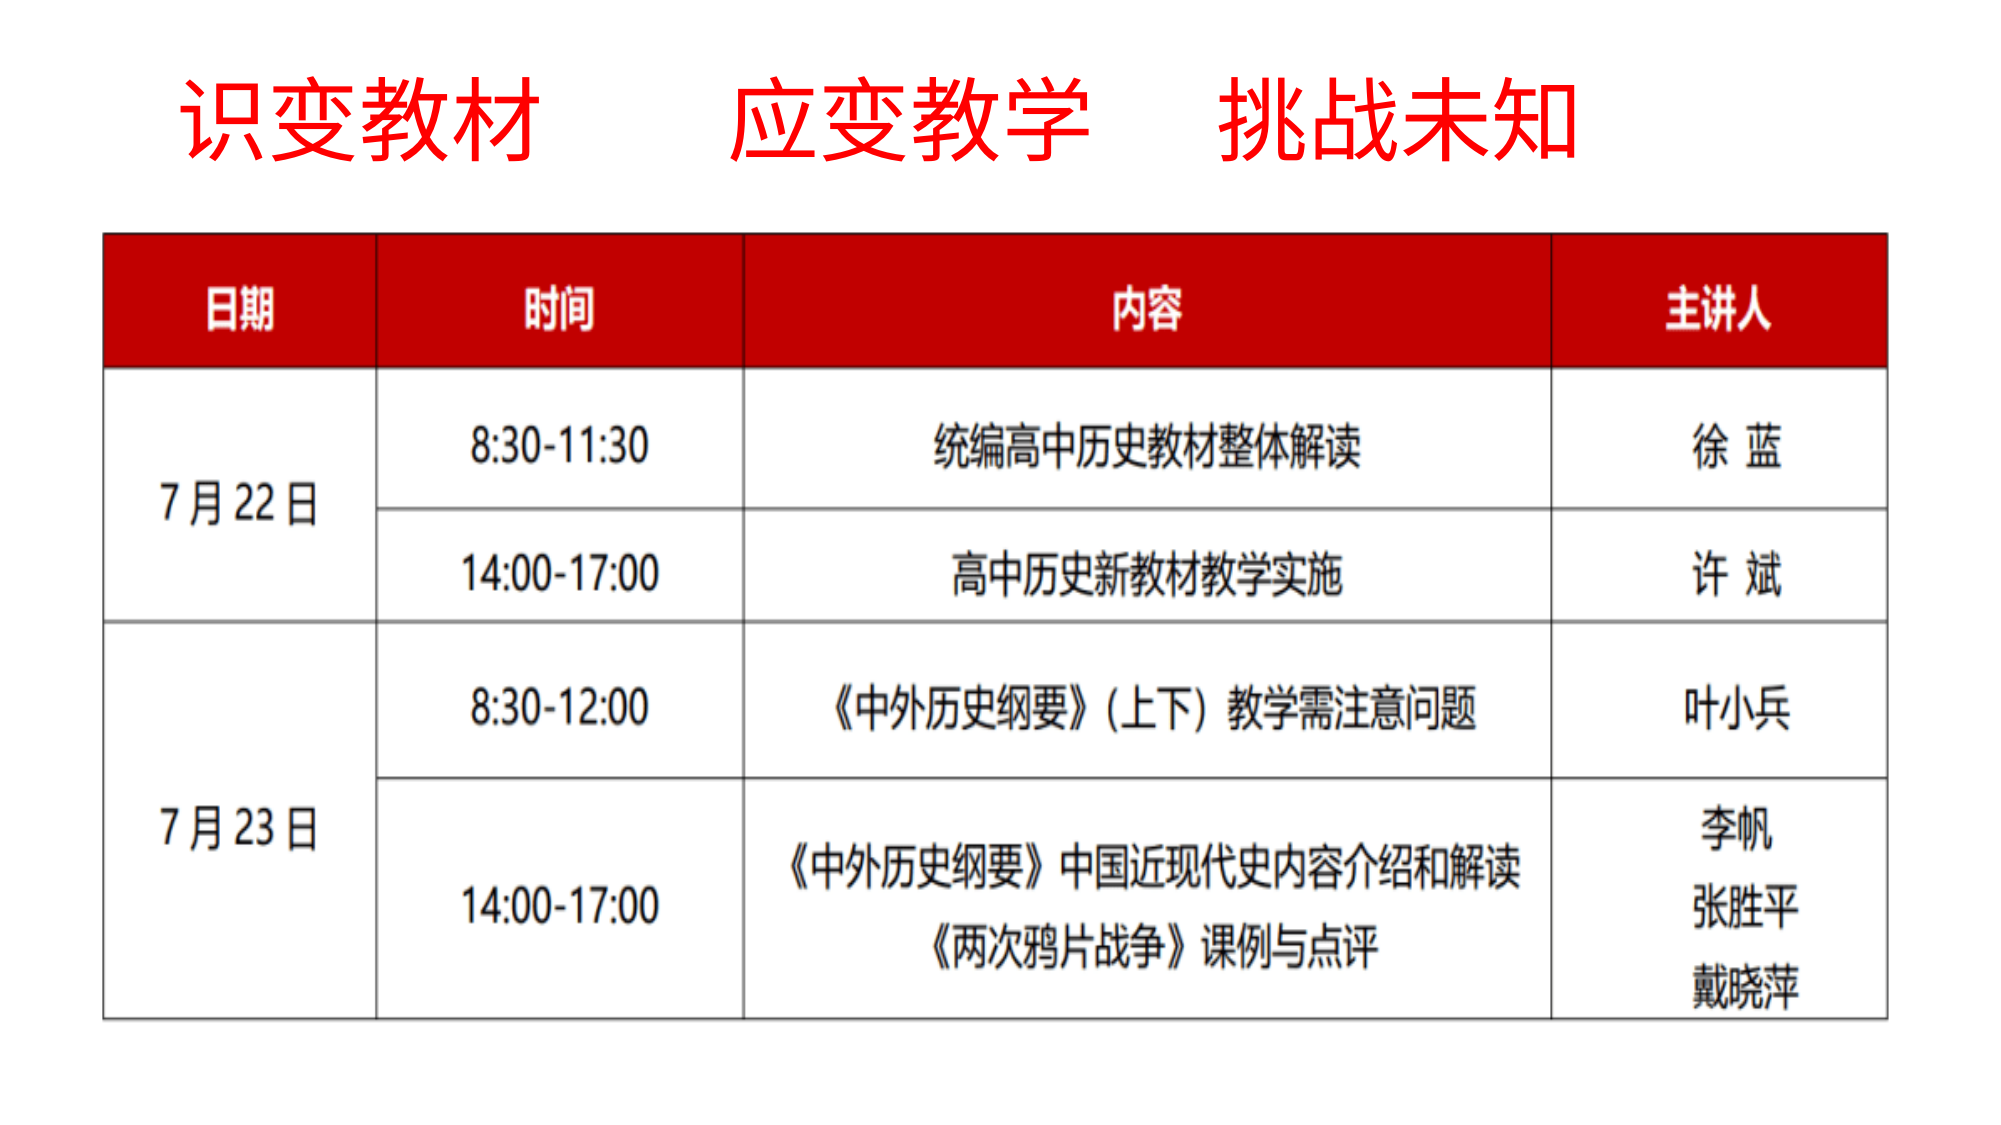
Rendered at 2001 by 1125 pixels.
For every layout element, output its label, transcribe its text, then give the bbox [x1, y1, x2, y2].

text_box 识变教材 应变教学 挑战未知 [161, 55, 1870, 180]
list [96, 222, 1904, 1036]
